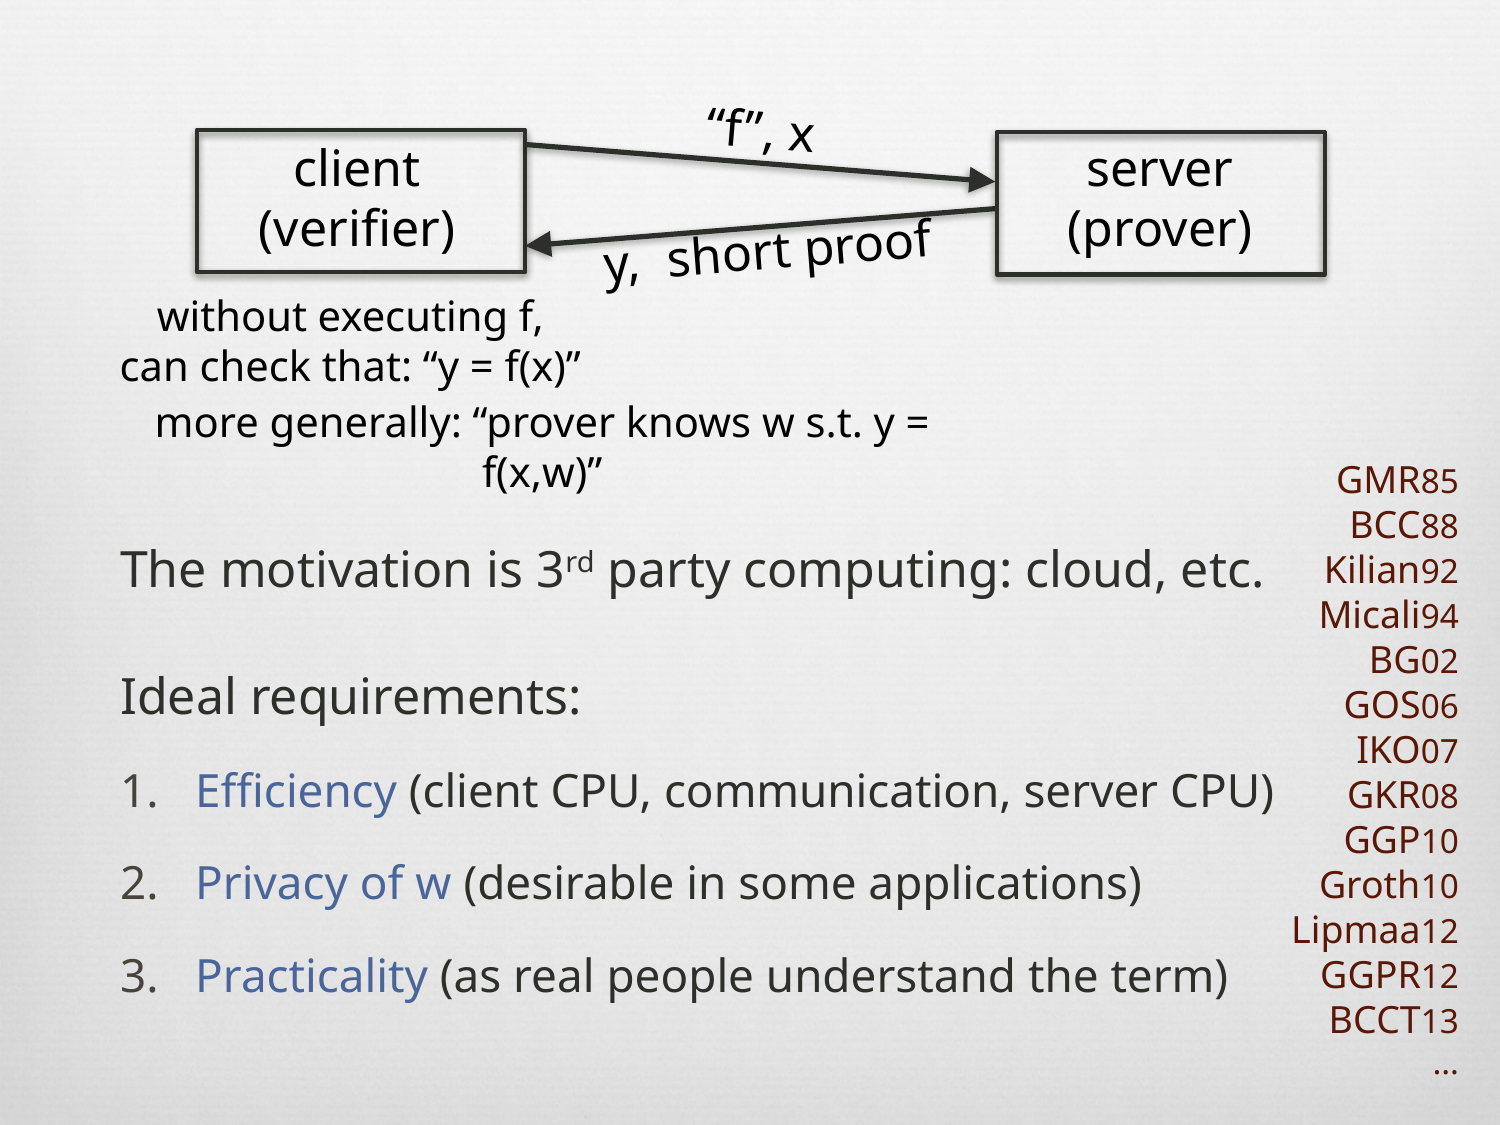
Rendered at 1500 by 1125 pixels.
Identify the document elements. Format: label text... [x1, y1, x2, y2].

list The motivation is 3rd party computing: cloud, etc. Ideal requirements: Efficiency (client CPU, communication, server CPU) Privacy of w (desirable in some applications) Practicality (as real people understand the term) [105, 530, 1437, 1125]
text_box “f”, x [600, 77, 925, 142]
text_box without executing f, can check that: “y = f(x)” [100, 282, 601, 388]
text_box y, short proof [840, 196, 959, 206]
text_box [196, 129, 526, 273]
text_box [524, 144, 996, 183]
text_box more generally: “prover knows w s.t. y = f(x,w)” [100, 388, 985, 504]
text_box gmr85 bcc88 Kilian92 Micali94 bg02 gos06 iko07 gkr08 ggp10 Groth10 Lipmaa12 ggpr12 bcct13 … [1213, 448, 1474, 1089]
text_box [996, 131, 1326, 275]
text_box y, short proof [573, 256, 965, 300]
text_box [524, 208, 996, 247]
text_box client (verifier) [241, 128, 473, 264]
